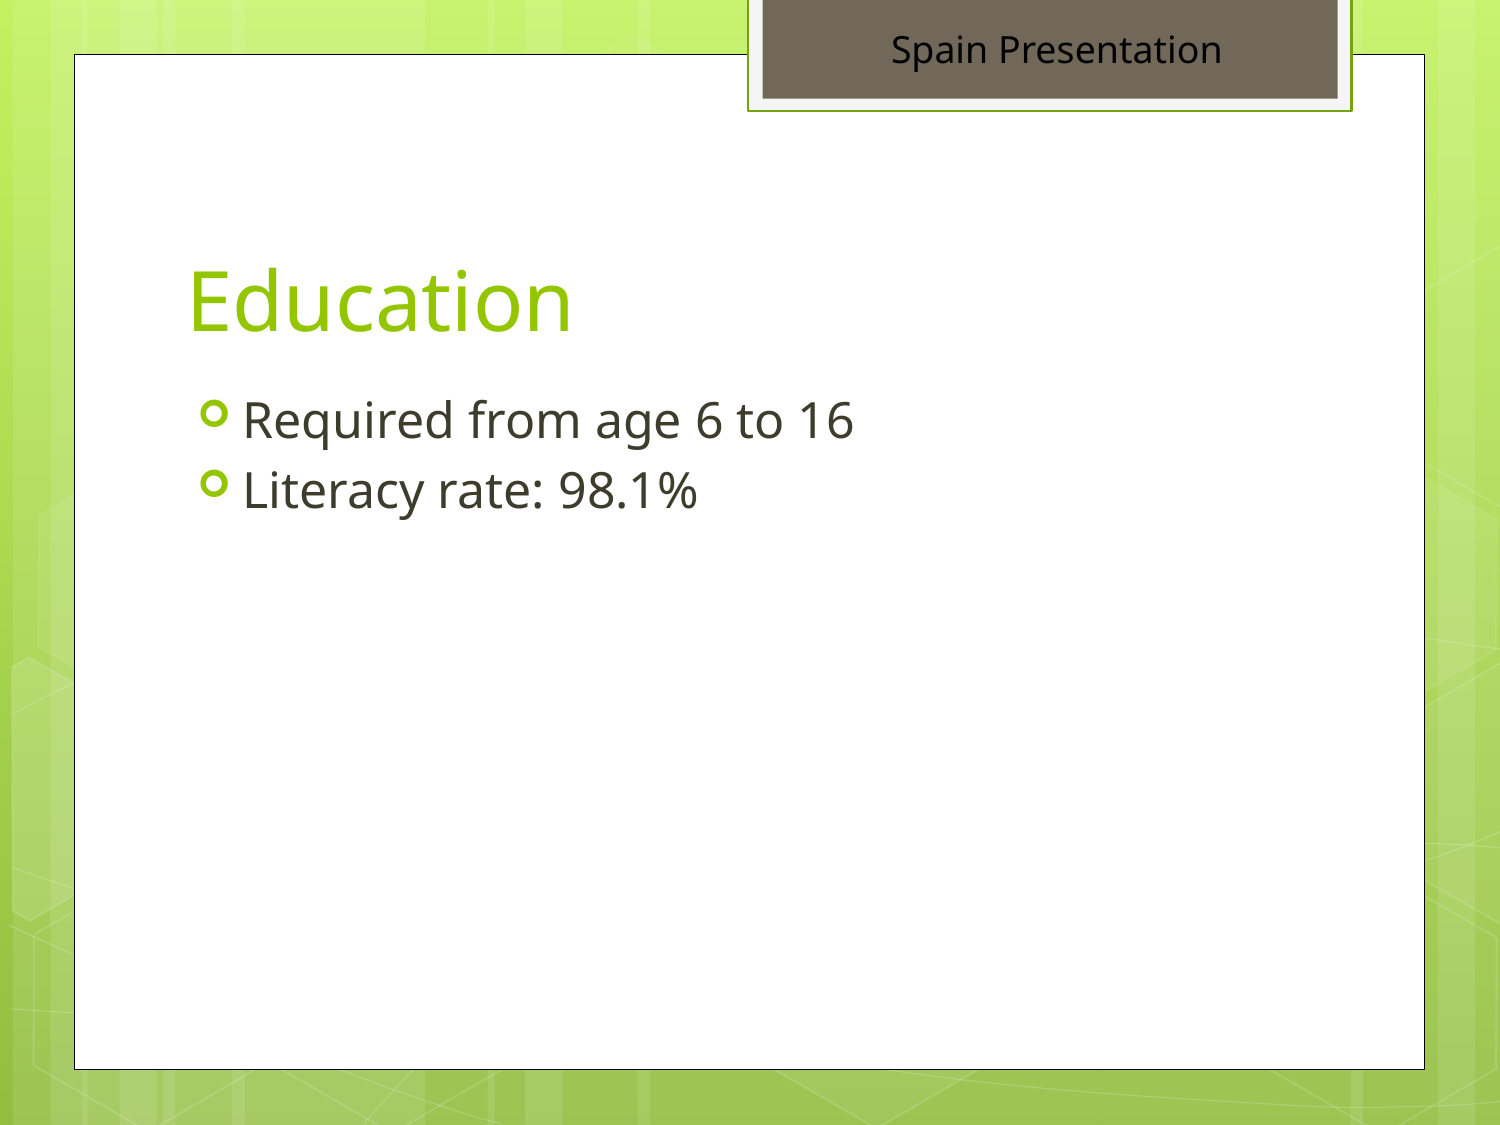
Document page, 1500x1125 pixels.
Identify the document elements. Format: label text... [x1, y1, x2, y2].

list Required from age 6 to 16 Literacy rate: 98.1% [171, 381, 1283, 957]
title Education [171, 168, 1324, 357]
text_box Spain Presentation [773, 19, 1341, 79]
